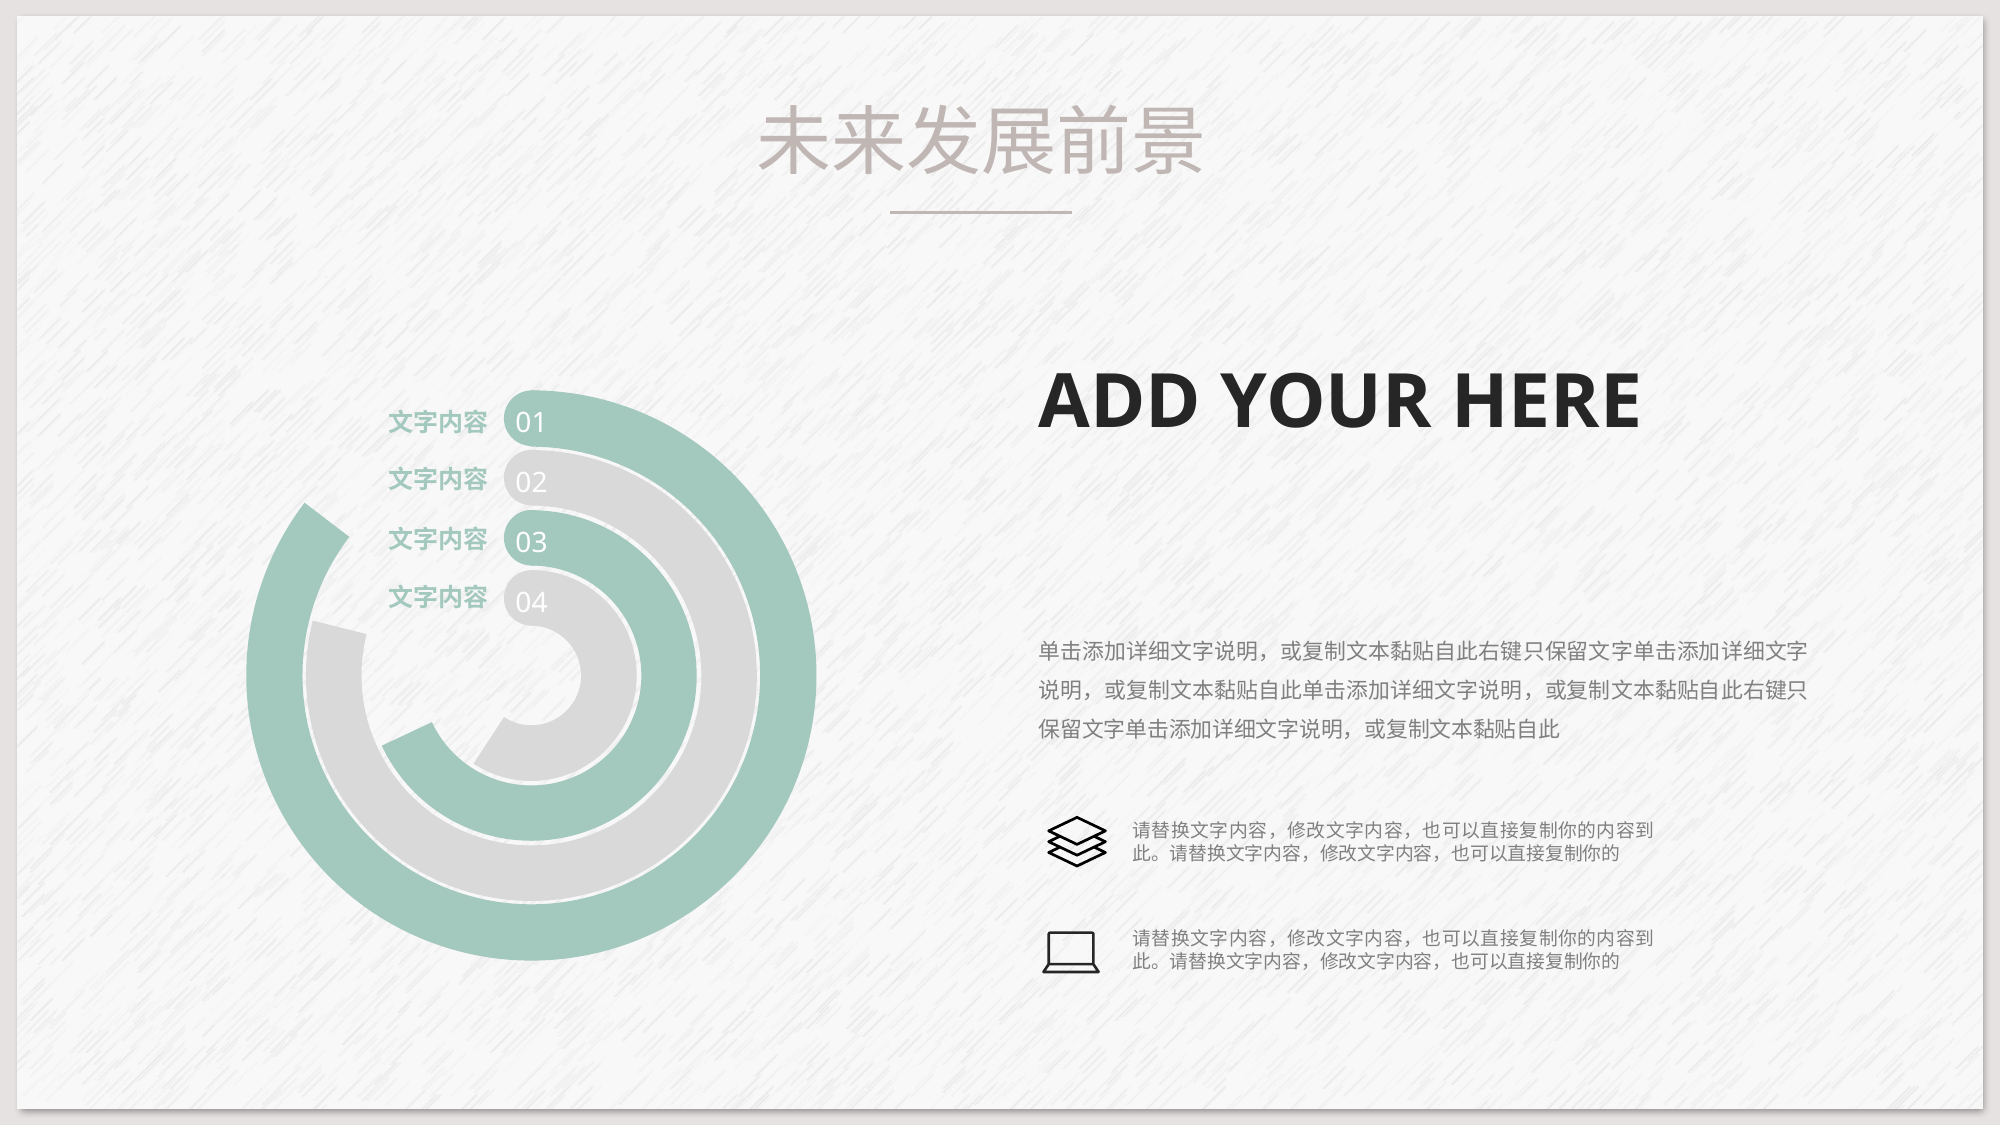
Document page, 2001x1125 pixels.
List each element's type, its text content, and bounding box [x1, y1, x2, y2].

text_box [1047, 811, 1669, 872]
text_box ADD YOUR HERE [1023, 299, 1661, 450]
text_box 单击添加详细文字说明，或复制文本黏贴自此右键只保留文字单击添加详细文字说明，或复制文本黏贴自此单击添加详细文字说明，或复制文本黏贴自此右键只保留文字单击添加详细文字说明，或复制文本黏贴自此 [1023, 617, 1825, 750]
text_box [246, 390, 817, 961]
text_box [1042, 919, 1669, 981]
text_box 未来发展前景 [674, 85, 1288, 192]
